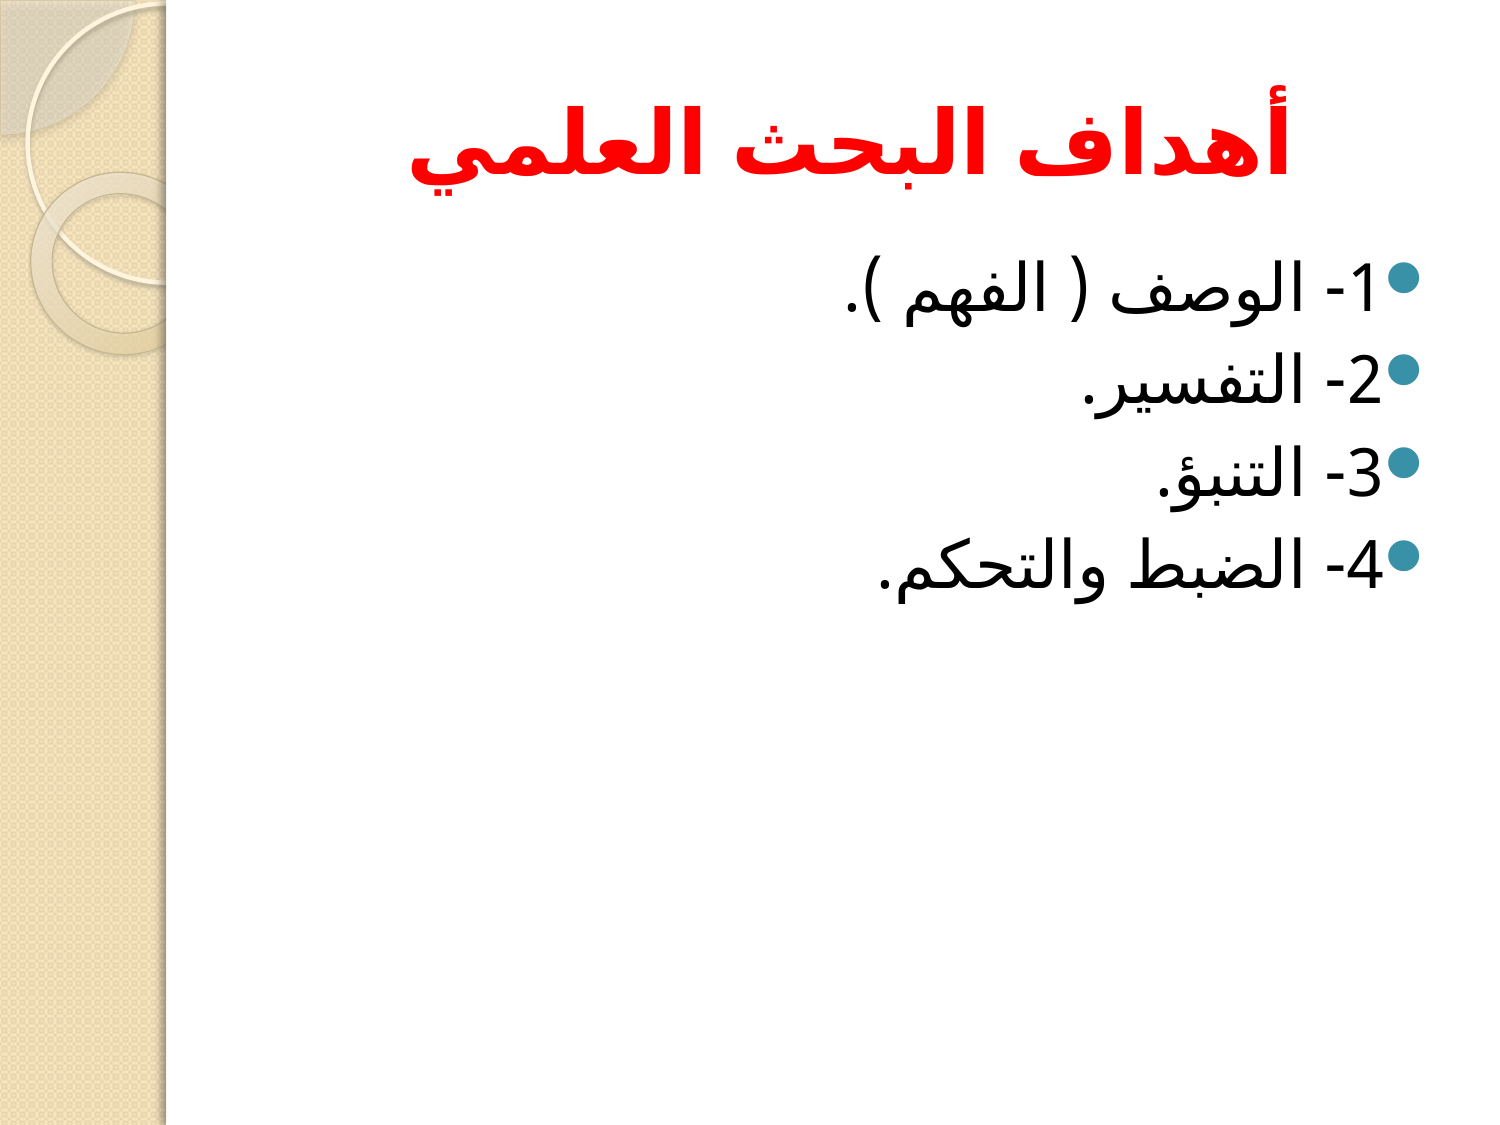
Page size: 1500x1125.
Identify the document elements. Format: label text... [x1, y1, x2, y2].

title أهداف البحث العلمي [235, 45, 1466, 233]
list 1- الوصف ( الفهم ). 2- التفسير. 3- التنبؤ. 4- الضبط والتحكم. [235, 237, 1466, 1025]
